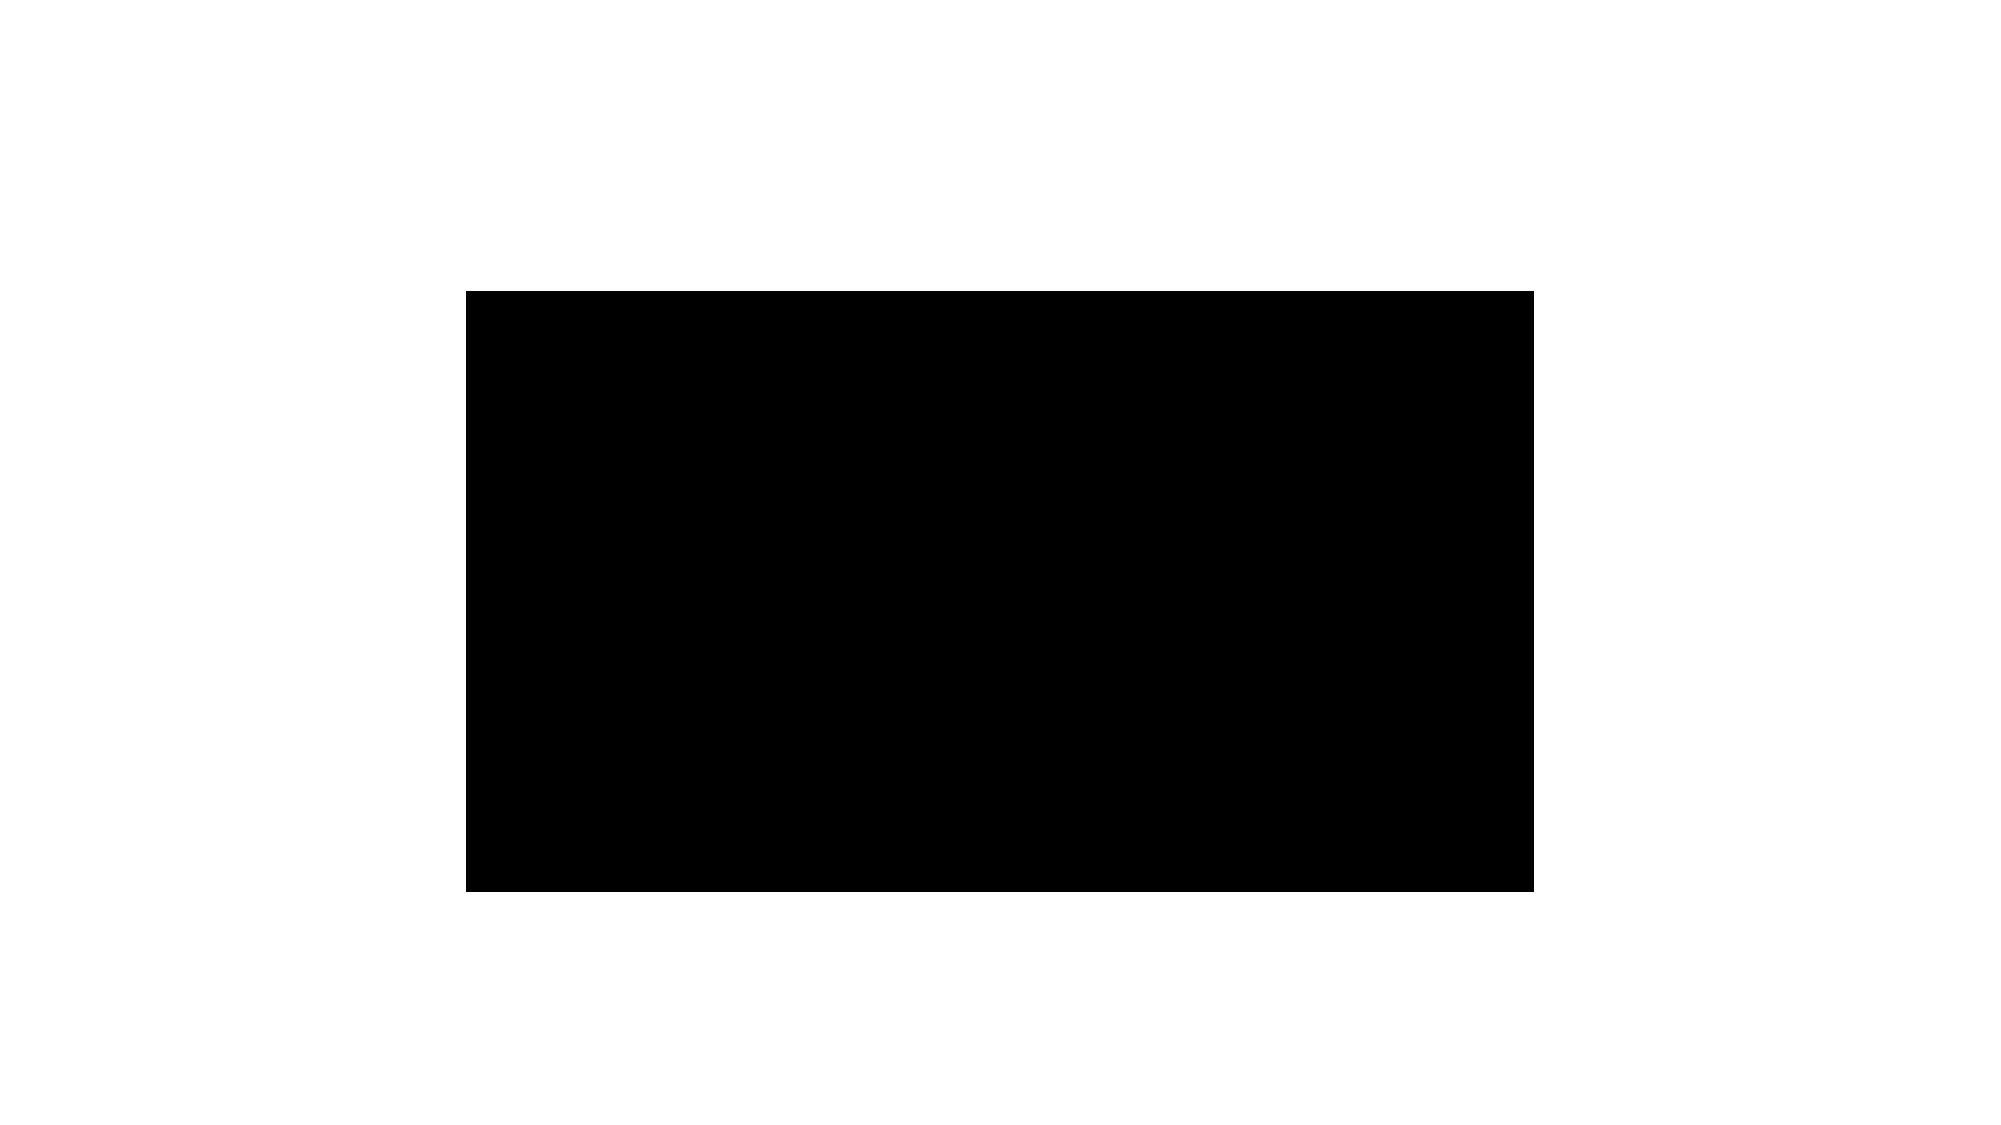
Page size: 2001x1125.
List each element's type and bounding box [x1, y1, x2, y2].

list [465, 291, 1535, 893]
